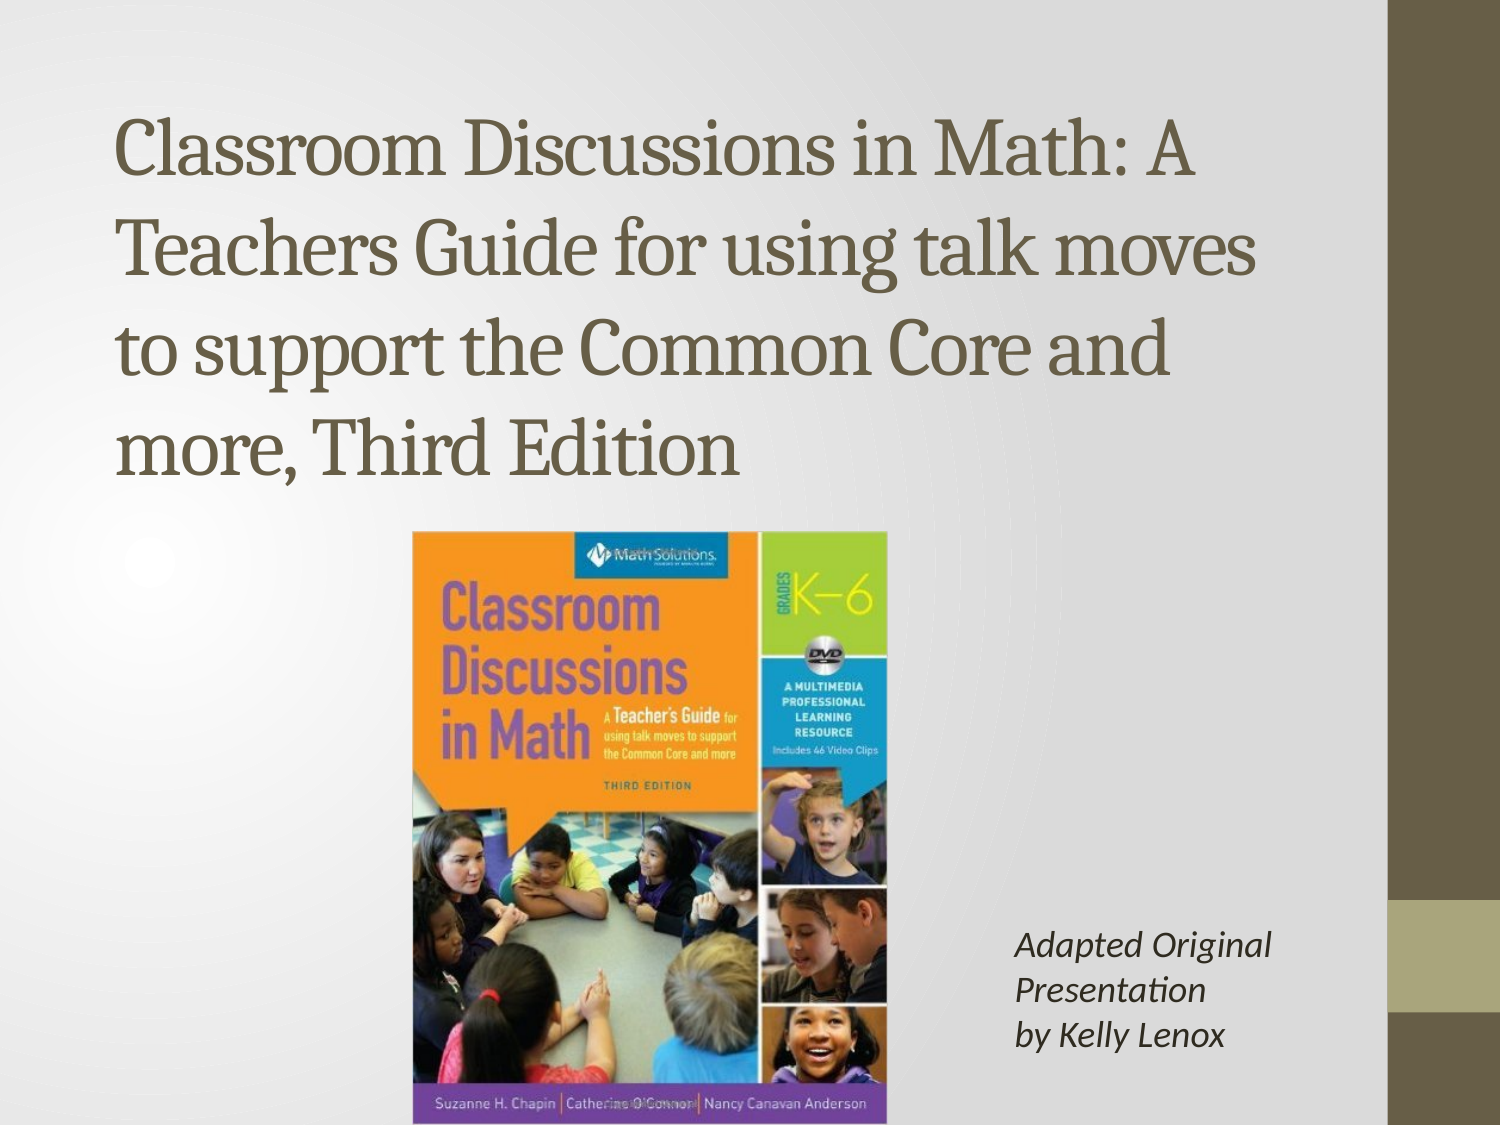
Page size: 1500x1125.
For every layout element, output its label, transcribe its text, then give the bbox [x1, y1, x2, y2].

title Classroom Discussions in Math: A Teachers Guide for using talk moves to support the Common Core and more, Third Edition [99, 87, 1338, 500]
picture [411, 530, 888, 1125]
text_box Adapted Original Presentation by Kelly Lenox [999, 912, 1375, 1063]
